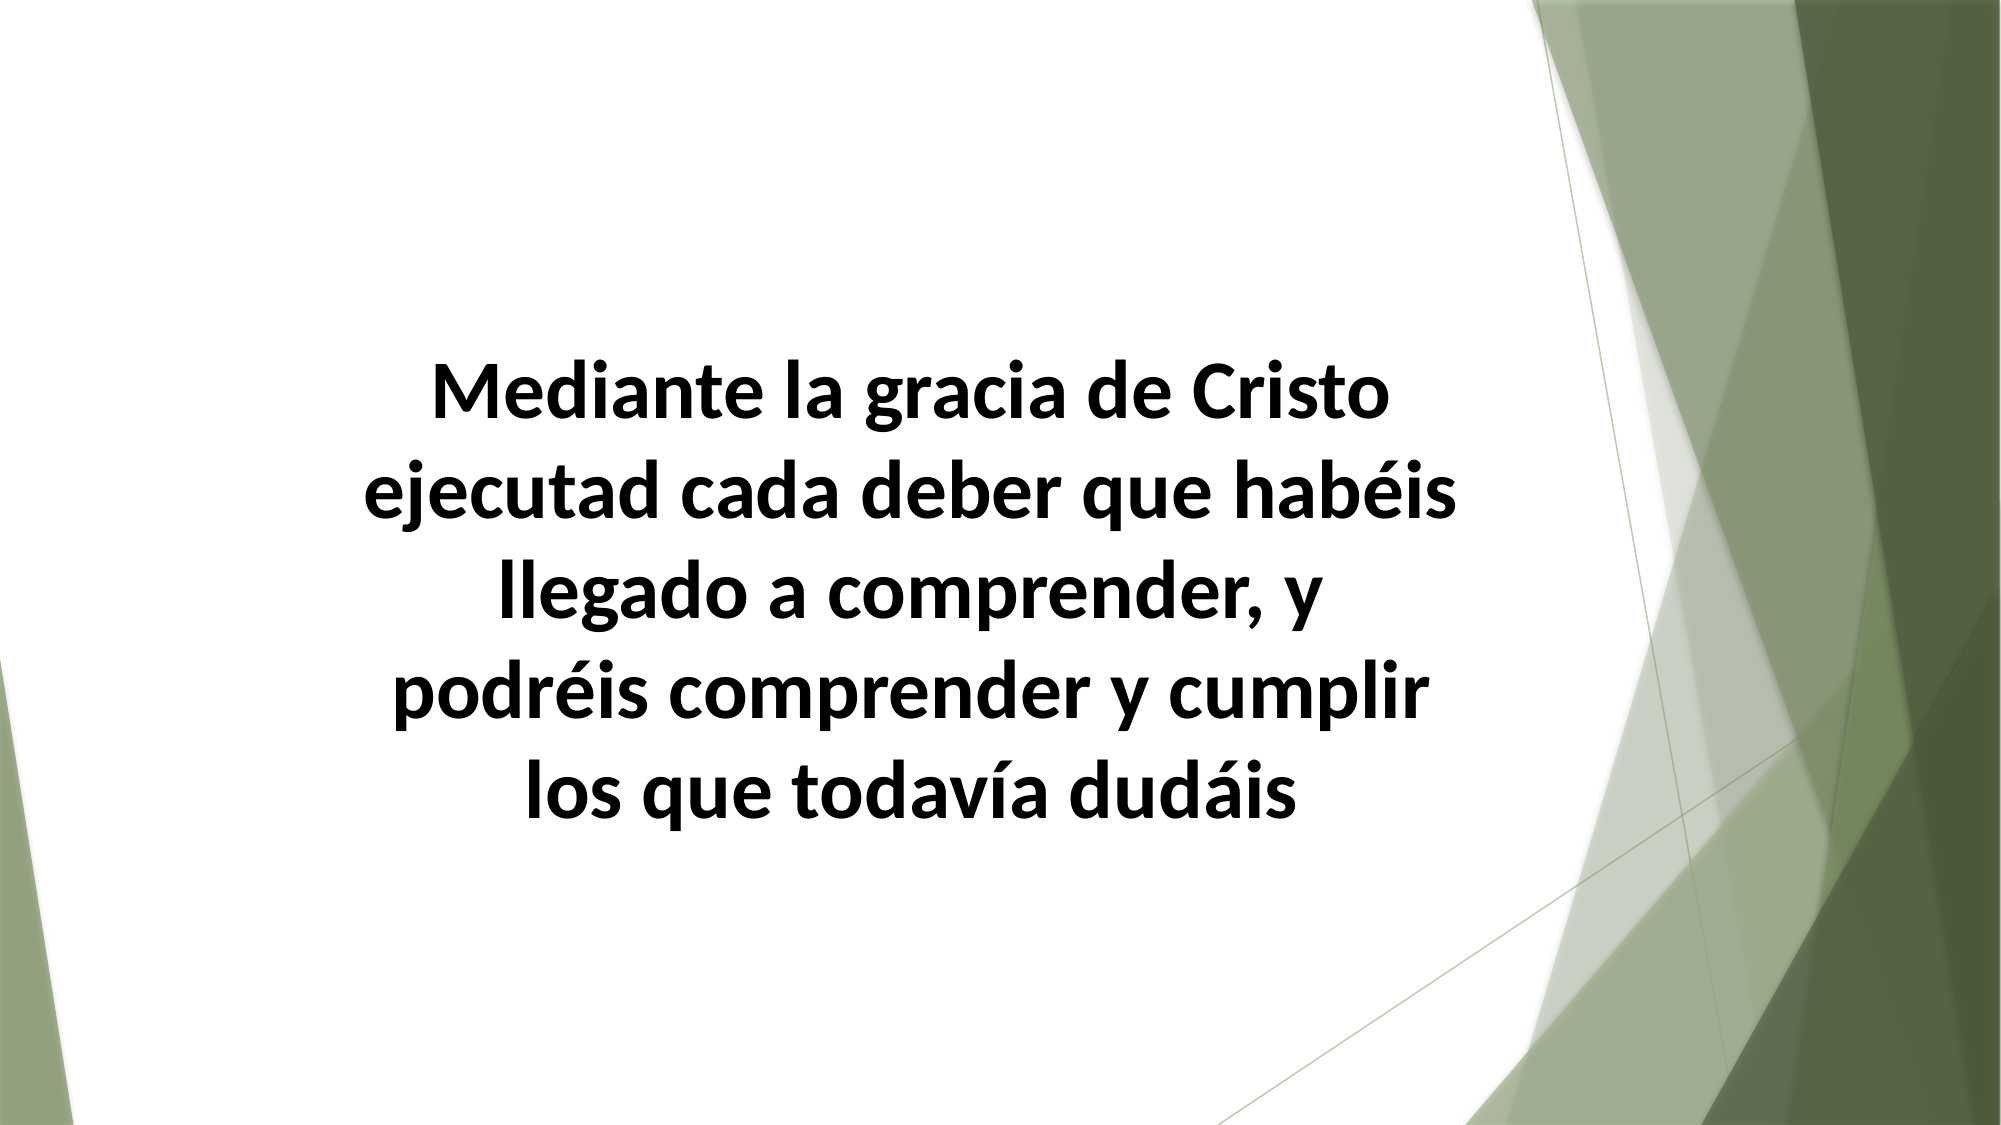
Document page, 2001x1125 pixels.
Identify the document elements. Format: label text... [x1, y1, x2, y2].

text_box Mediante la gracia de Cristo ejecutad cada deber que habéis llegado a comprender, y podréis comprender y cumplir los que todavía dudáis [346, 328, 1477, 843]
